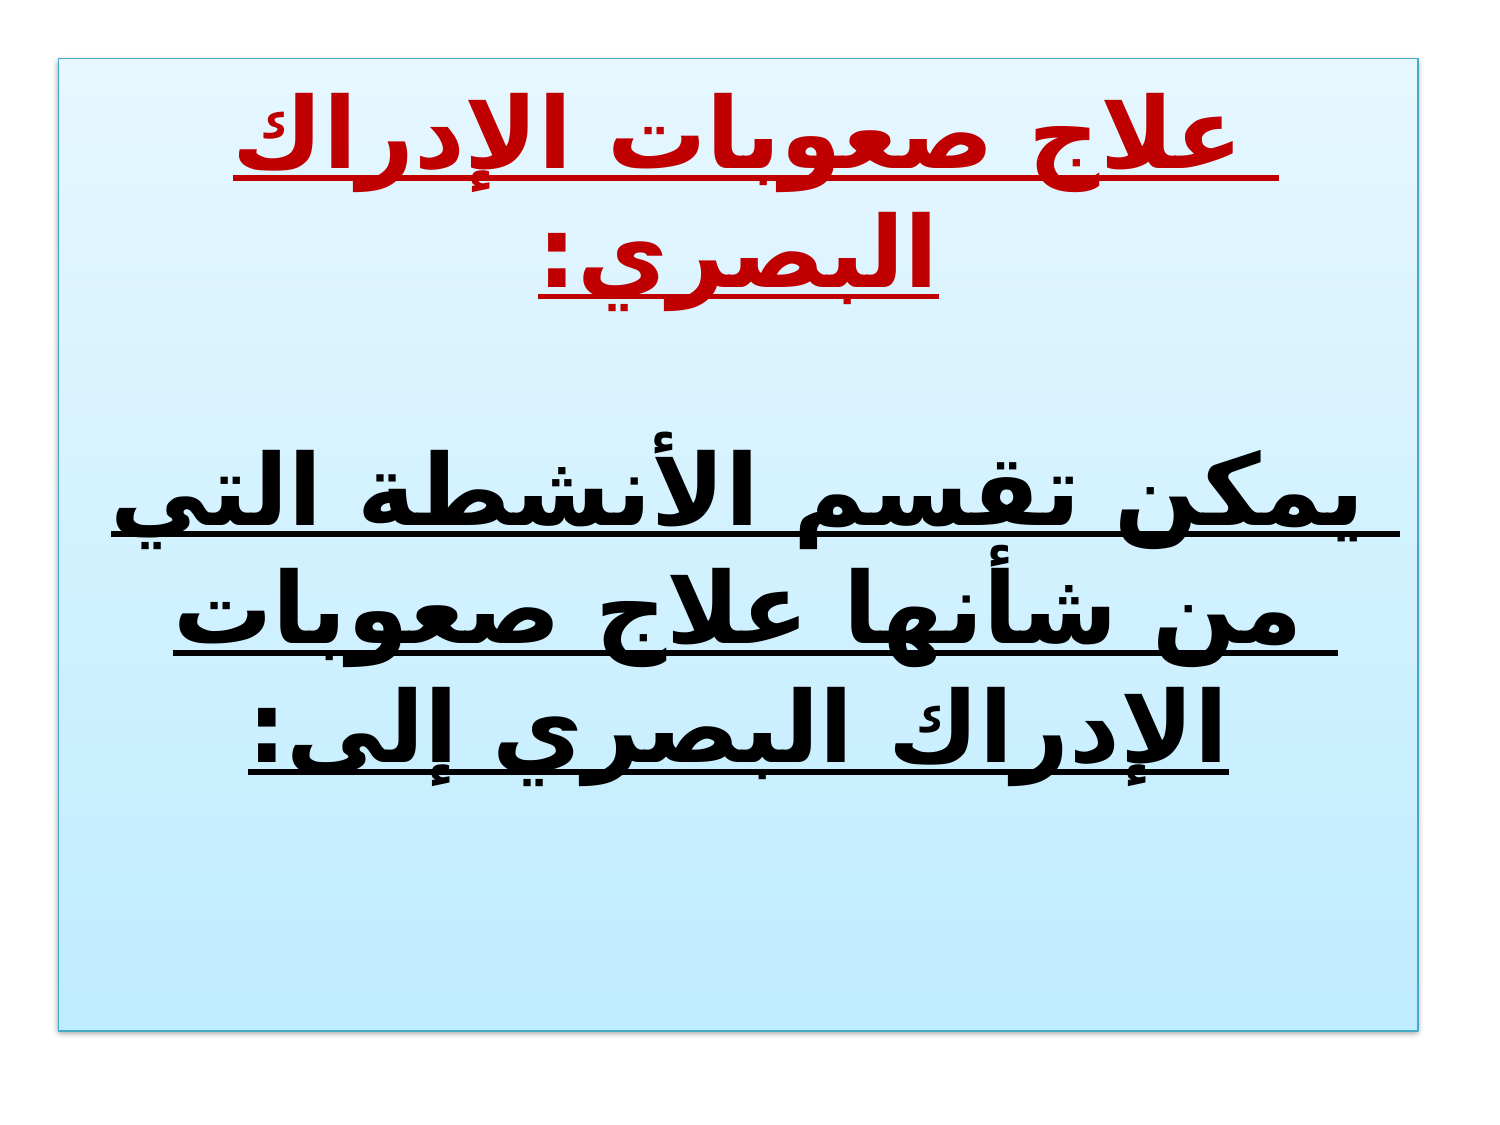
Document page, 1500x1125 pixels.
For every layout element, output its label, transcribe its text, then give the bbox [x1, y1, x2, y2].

title علاج صعوبات الإدراك البصري: يمكن تقسم الأنشطة التي من شأنها علاج صعوبات الإدراك البصري إلى: [58, 58, 1419, 1032]
